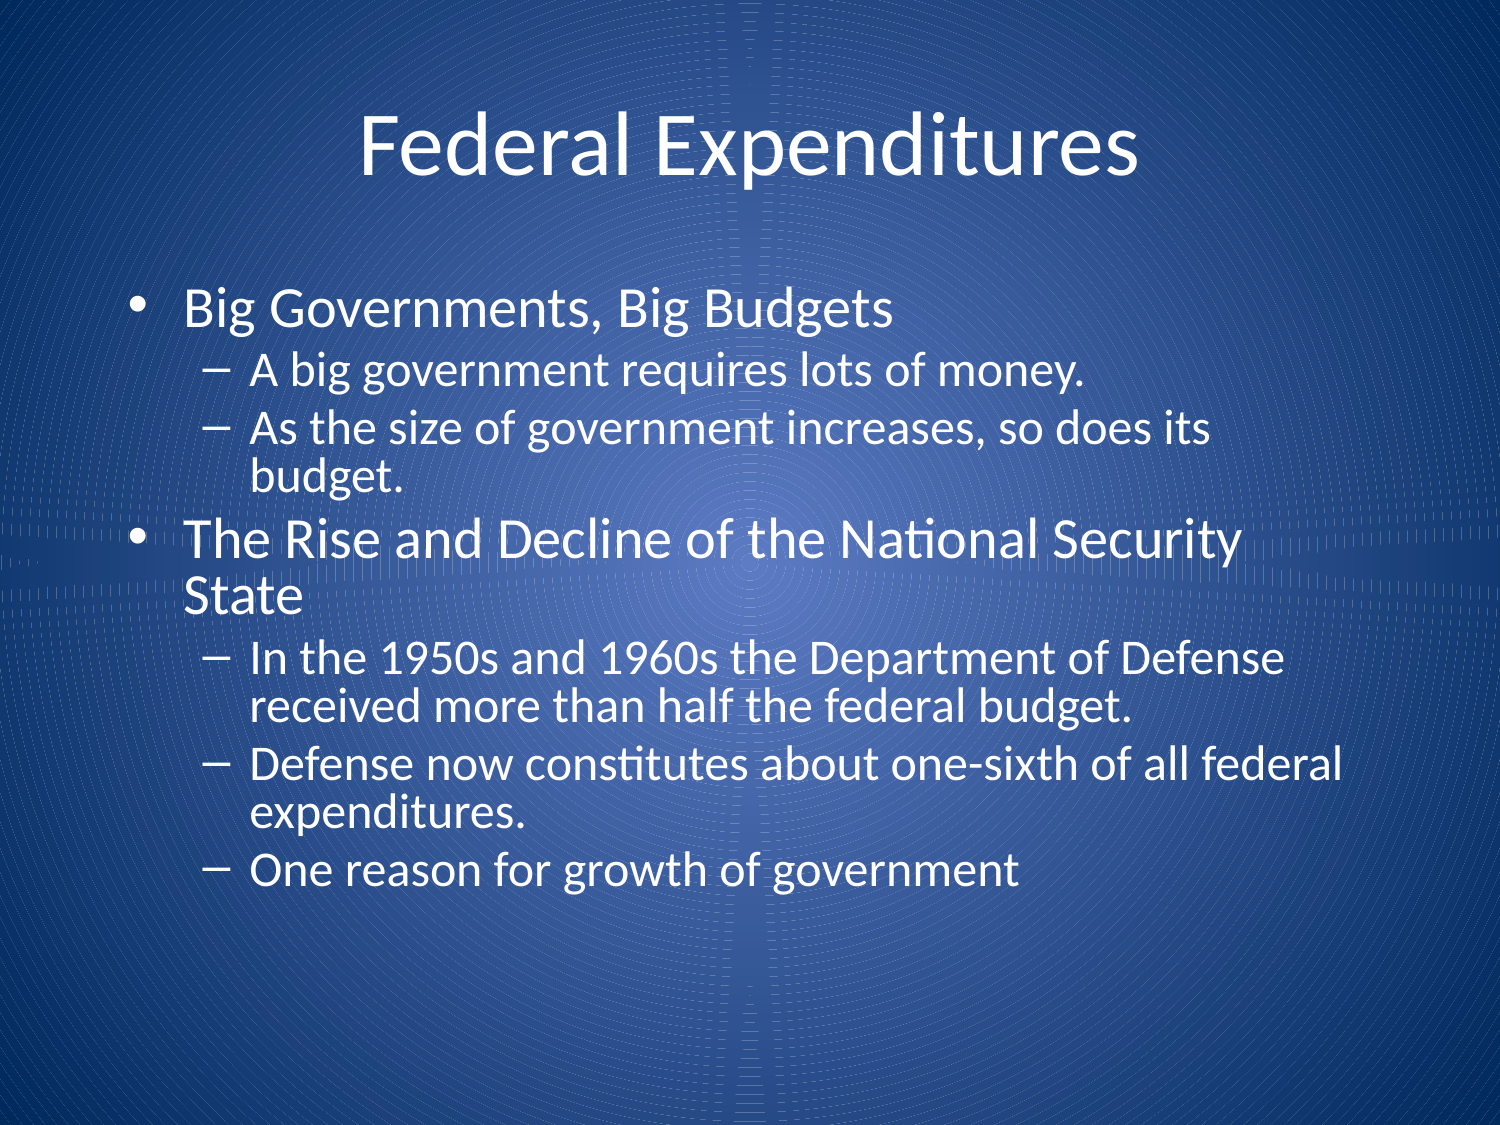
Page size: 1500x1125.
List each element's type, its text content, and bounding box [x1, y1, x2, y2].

list Big Governments, Big Budgets A big government requires lots of money. As the size of government increases, so does its budget. The Rise and Decline of the National Security State In the 1950s and 1960s the Department of Defense received more than half the federal budget. Defense now constitutes about one-sixth of all federal expenditures. One reason for growth of government [112, 275, 1388, 1038]
title Federal Expenditures [75, 45, 1425, 233]
